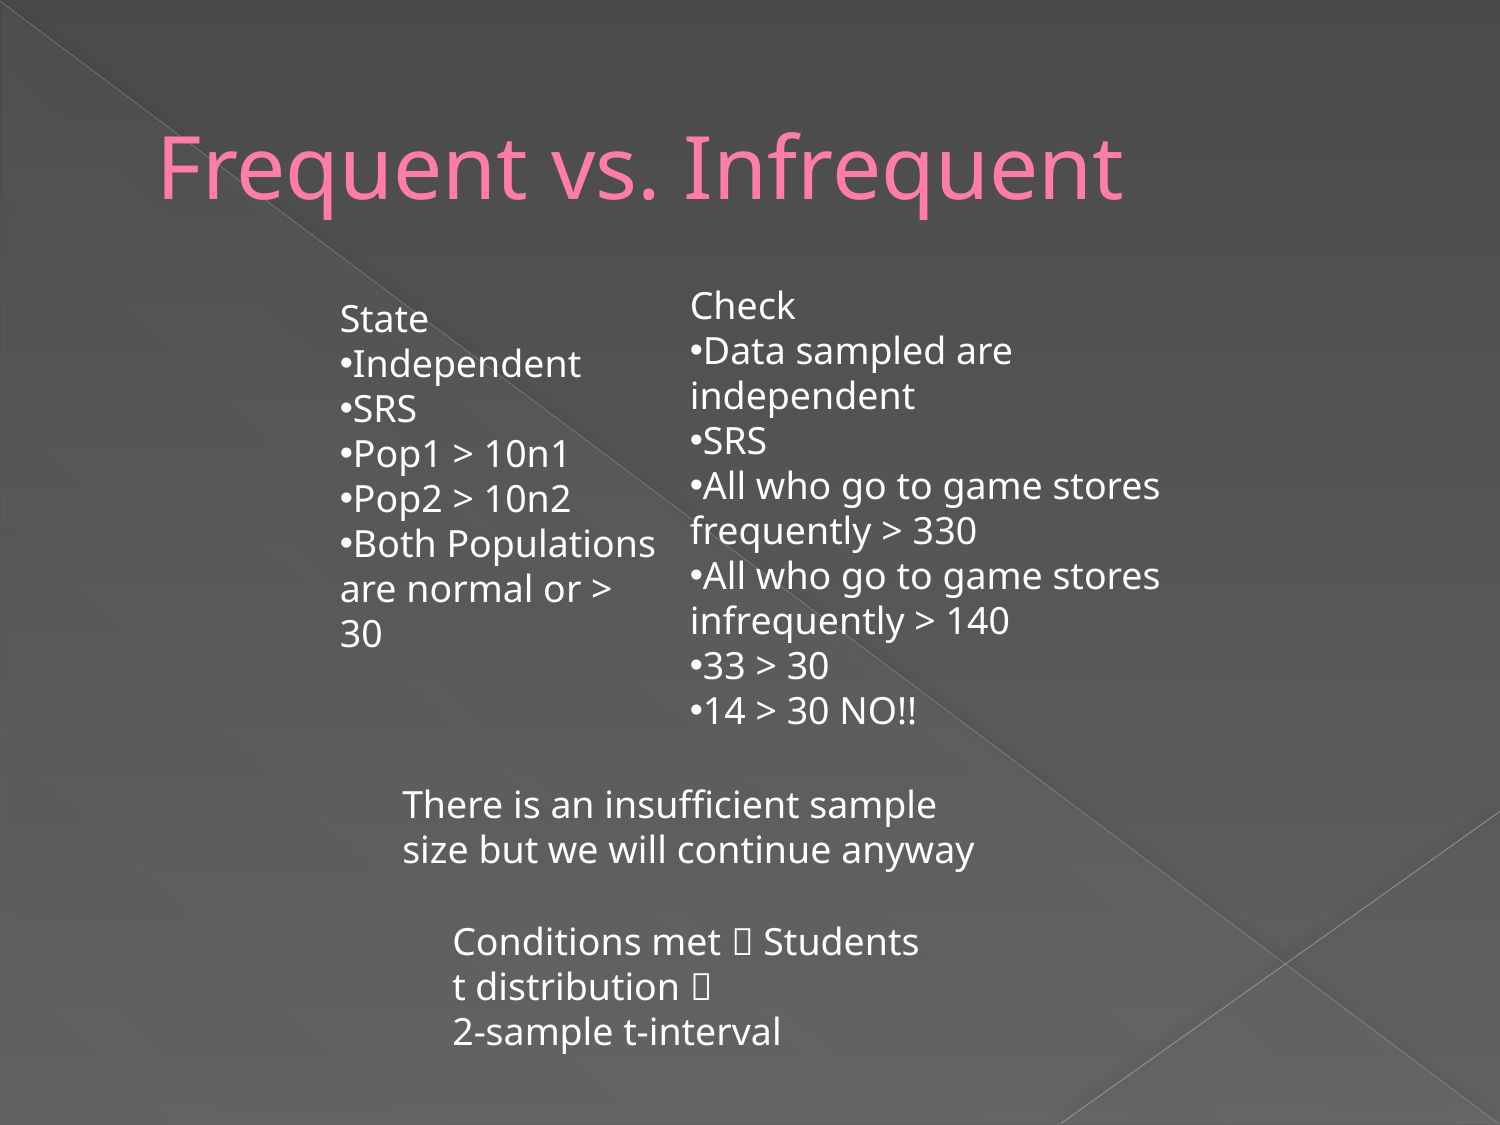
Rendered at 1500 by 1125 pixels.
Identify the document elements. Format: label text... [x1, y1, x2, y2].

title Frequent vs. Infrequent [62, 50, 1413, 280]
text_box Conditions met  Students t distribution  2-sample t-interval [437, 910, 938, 1061]
text_box State Independent SRS Pop1 > 10n1 Pop2 > 10n2 Both Populations are normal or > 30 [324, 287, 674, 663]
text_box There is an insufficient sample size but we will continue anyway [387, 773, 1013, 879]
text_box Check Data sampled are independent SRS All who go to game stores frequently > 330 All who go to game stores infrequently > 140 33 > 30 14 > 30 NO!! [674, 274, 1200, 740]
